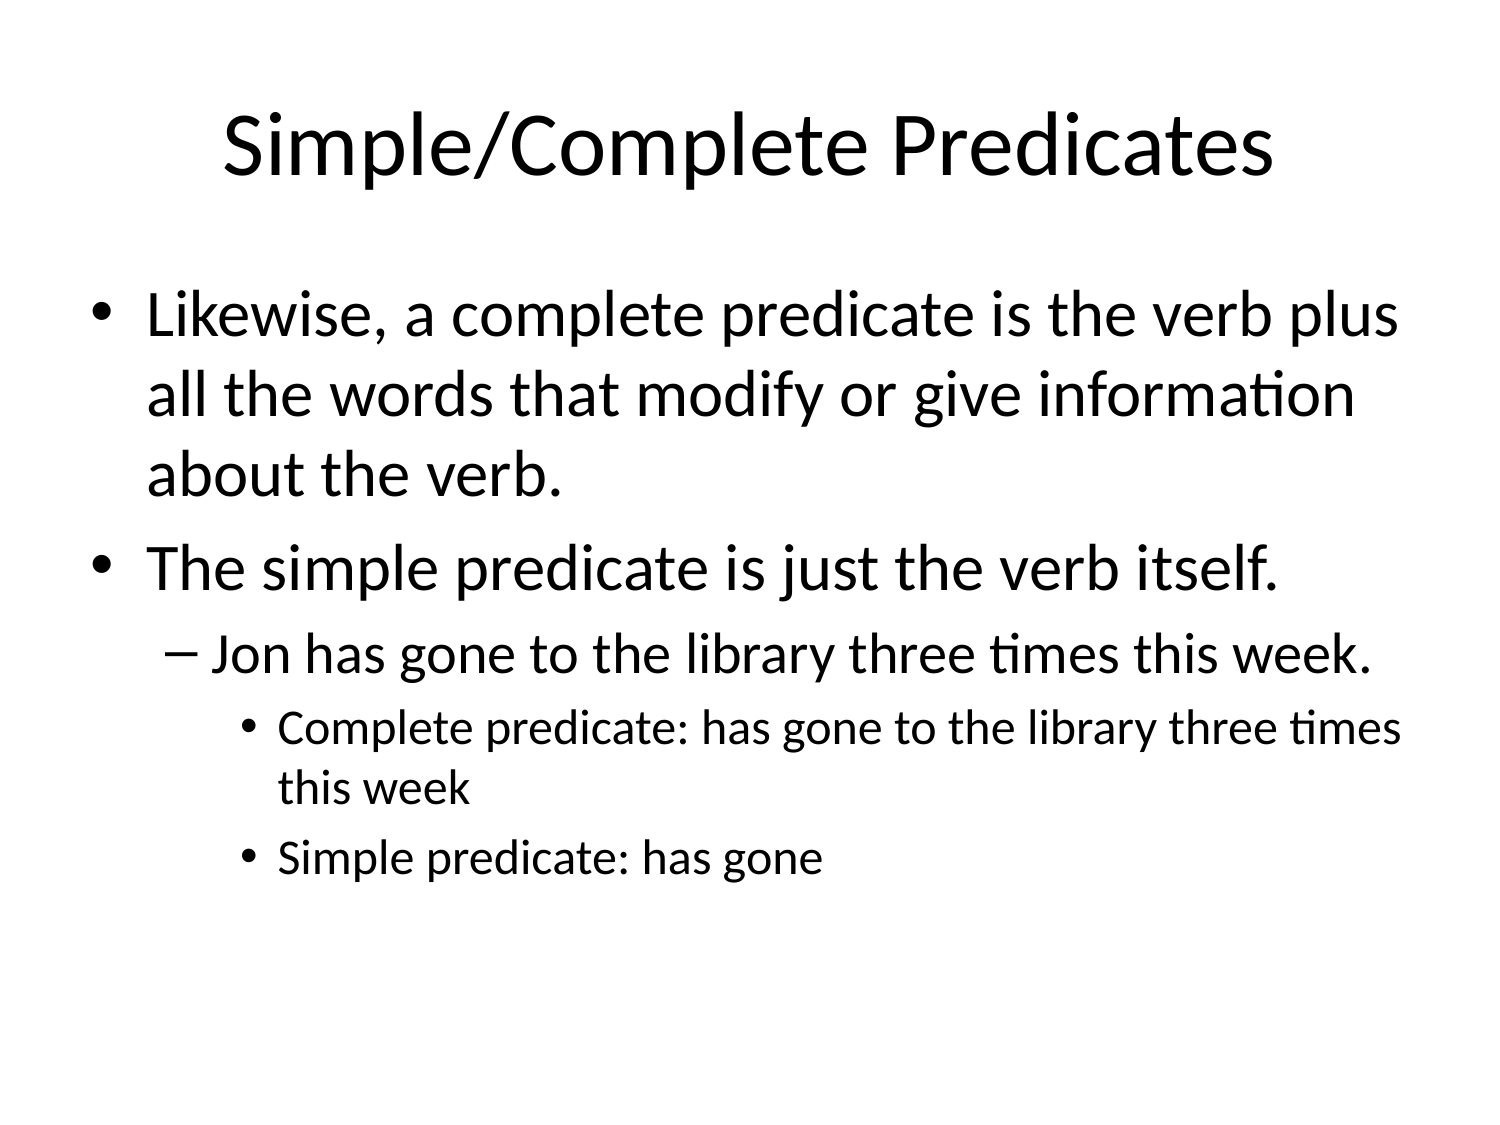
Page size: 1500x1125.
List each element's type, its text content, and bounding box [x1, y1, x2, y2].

list Likewise, a complete predicate is the verb plus all the words that modify or give information about the verb. The simple predicate is just the verb itself. Jon has gone to the library three times this week. Complete predicate: has gone to the library three times this week Simple predicate: has gone [75, 262, 1425, 1005]
title Simple/Complete Predicates [75, 45, 1425, 233]
